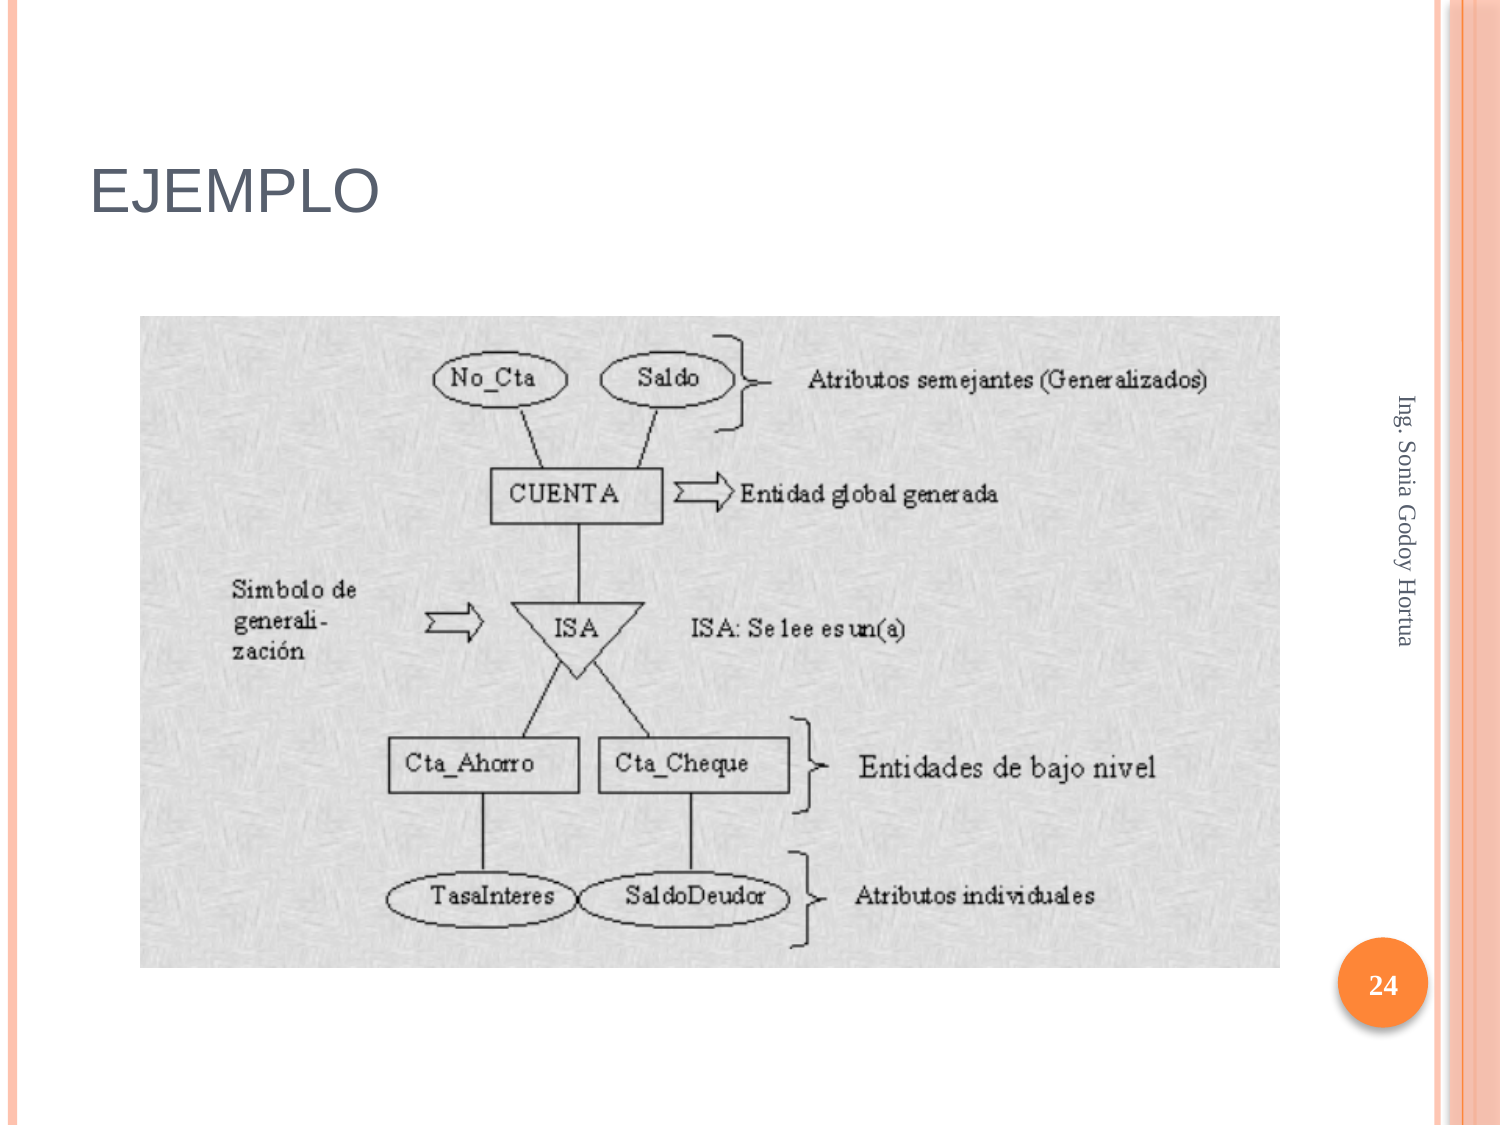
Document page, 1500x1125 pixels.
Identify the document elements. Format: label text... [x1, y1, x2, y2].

footer Ing. Sonia Godoy Hortua [1379, 380, 1440, 906]
picture [140, 316, 1280, 969]
slide_number 24 [1333, 940, 1434, 1026]
title Ejemplo [75, 45, 1300, 233]
